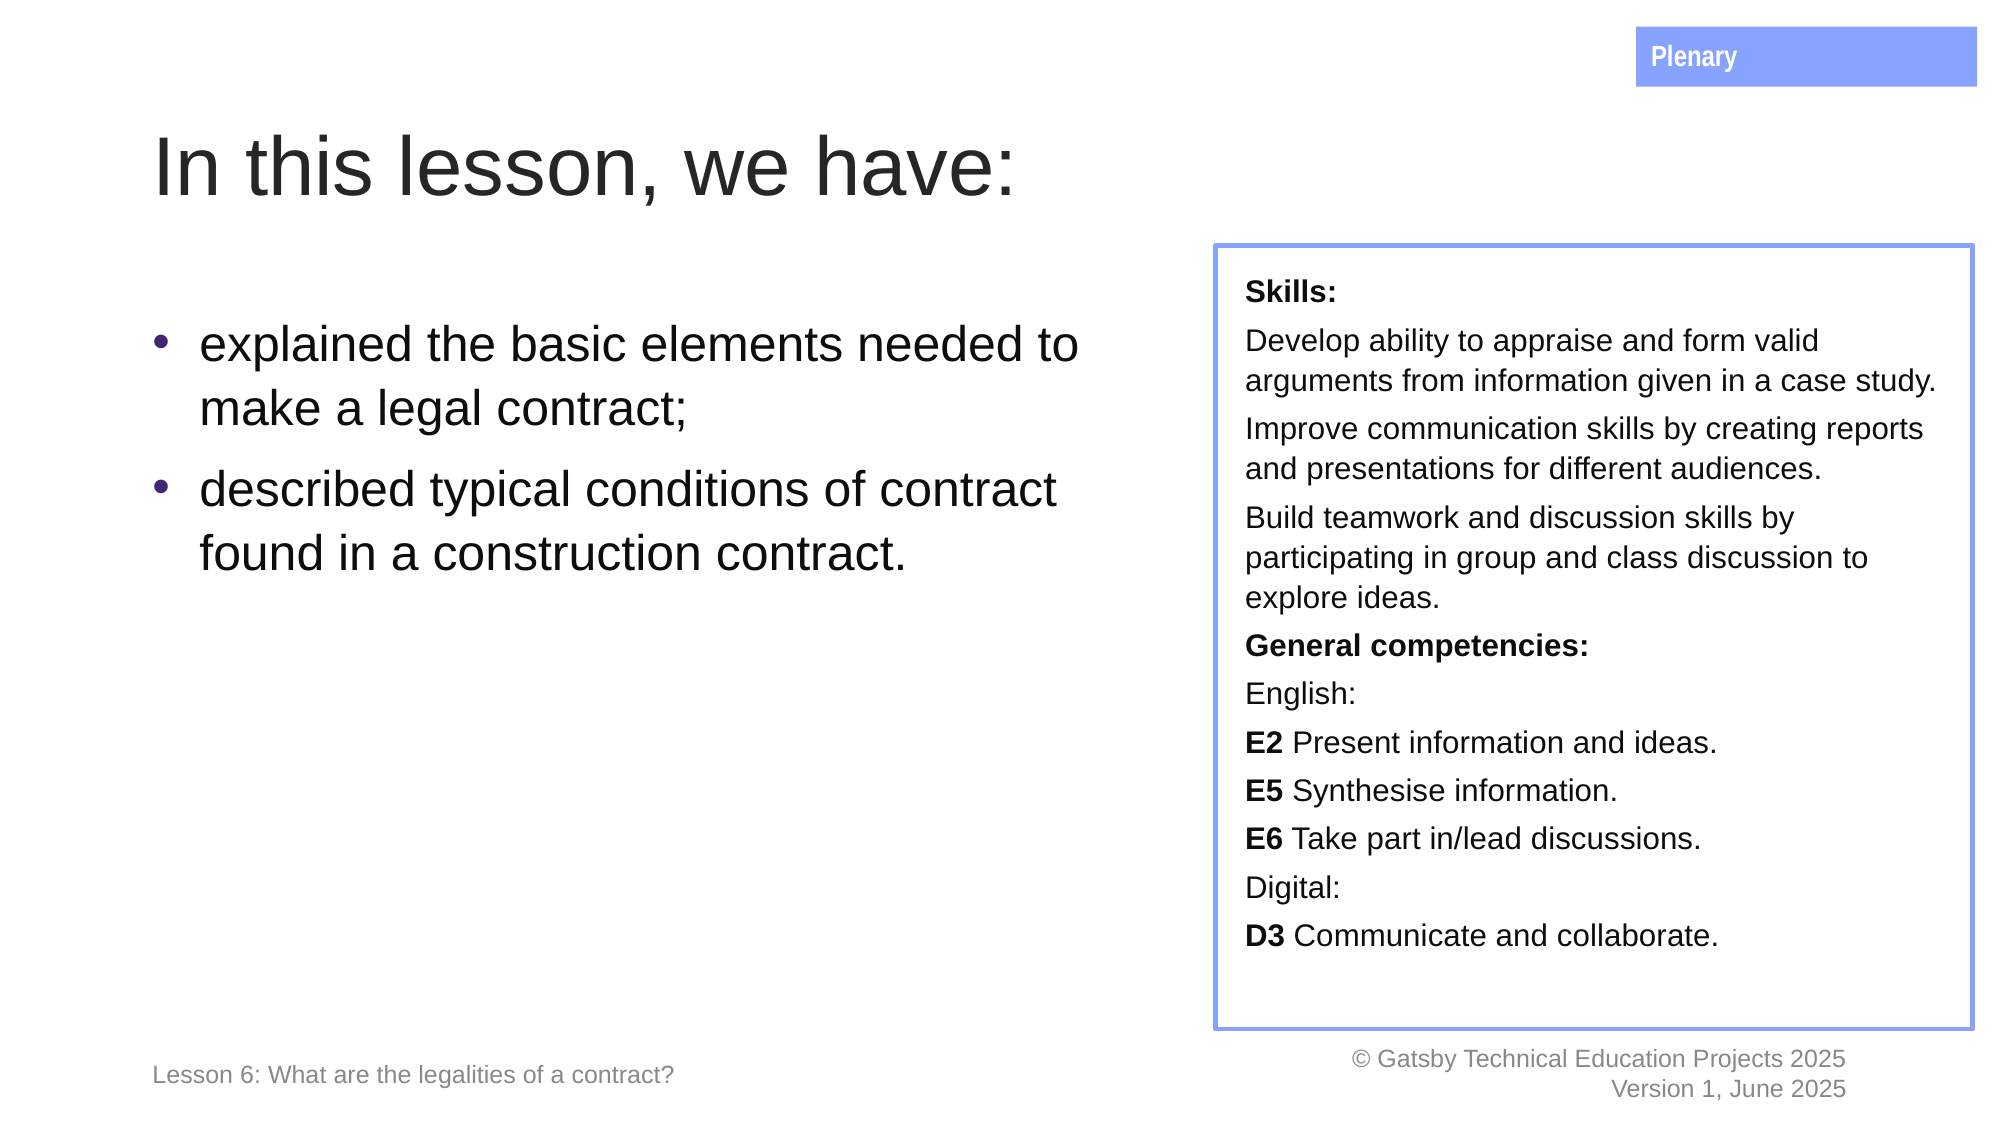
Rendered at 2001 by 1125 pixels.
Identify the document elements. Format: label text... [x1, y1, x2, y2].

list Lesson 6: What are the legalities of a contract? [137, 1042, 829, 1103]
list explained the basic elements needed to make a legal contract; described typical conditions of contract found in a construction contract. [137, 299, 1188, 1014]
text_box Skills: Develop ability to appraise and form valid arguments from information given in a case study. Improve communication skills by creating reports and presentations for different audiences. Build teamwork and discussion skills by participating in group and class discussion to explore ideas. General competencies: English: E2 Present information and ideas. E5 Synthesise information. E6 Take part in/lead discussions. Digital: D3 Communicate and collaborate. [1215, 245, 1973, 1029]
list Plenary [1636, 26, 1978, 87]
title In this lesson, we have: [137, 59, 1863, 278]
